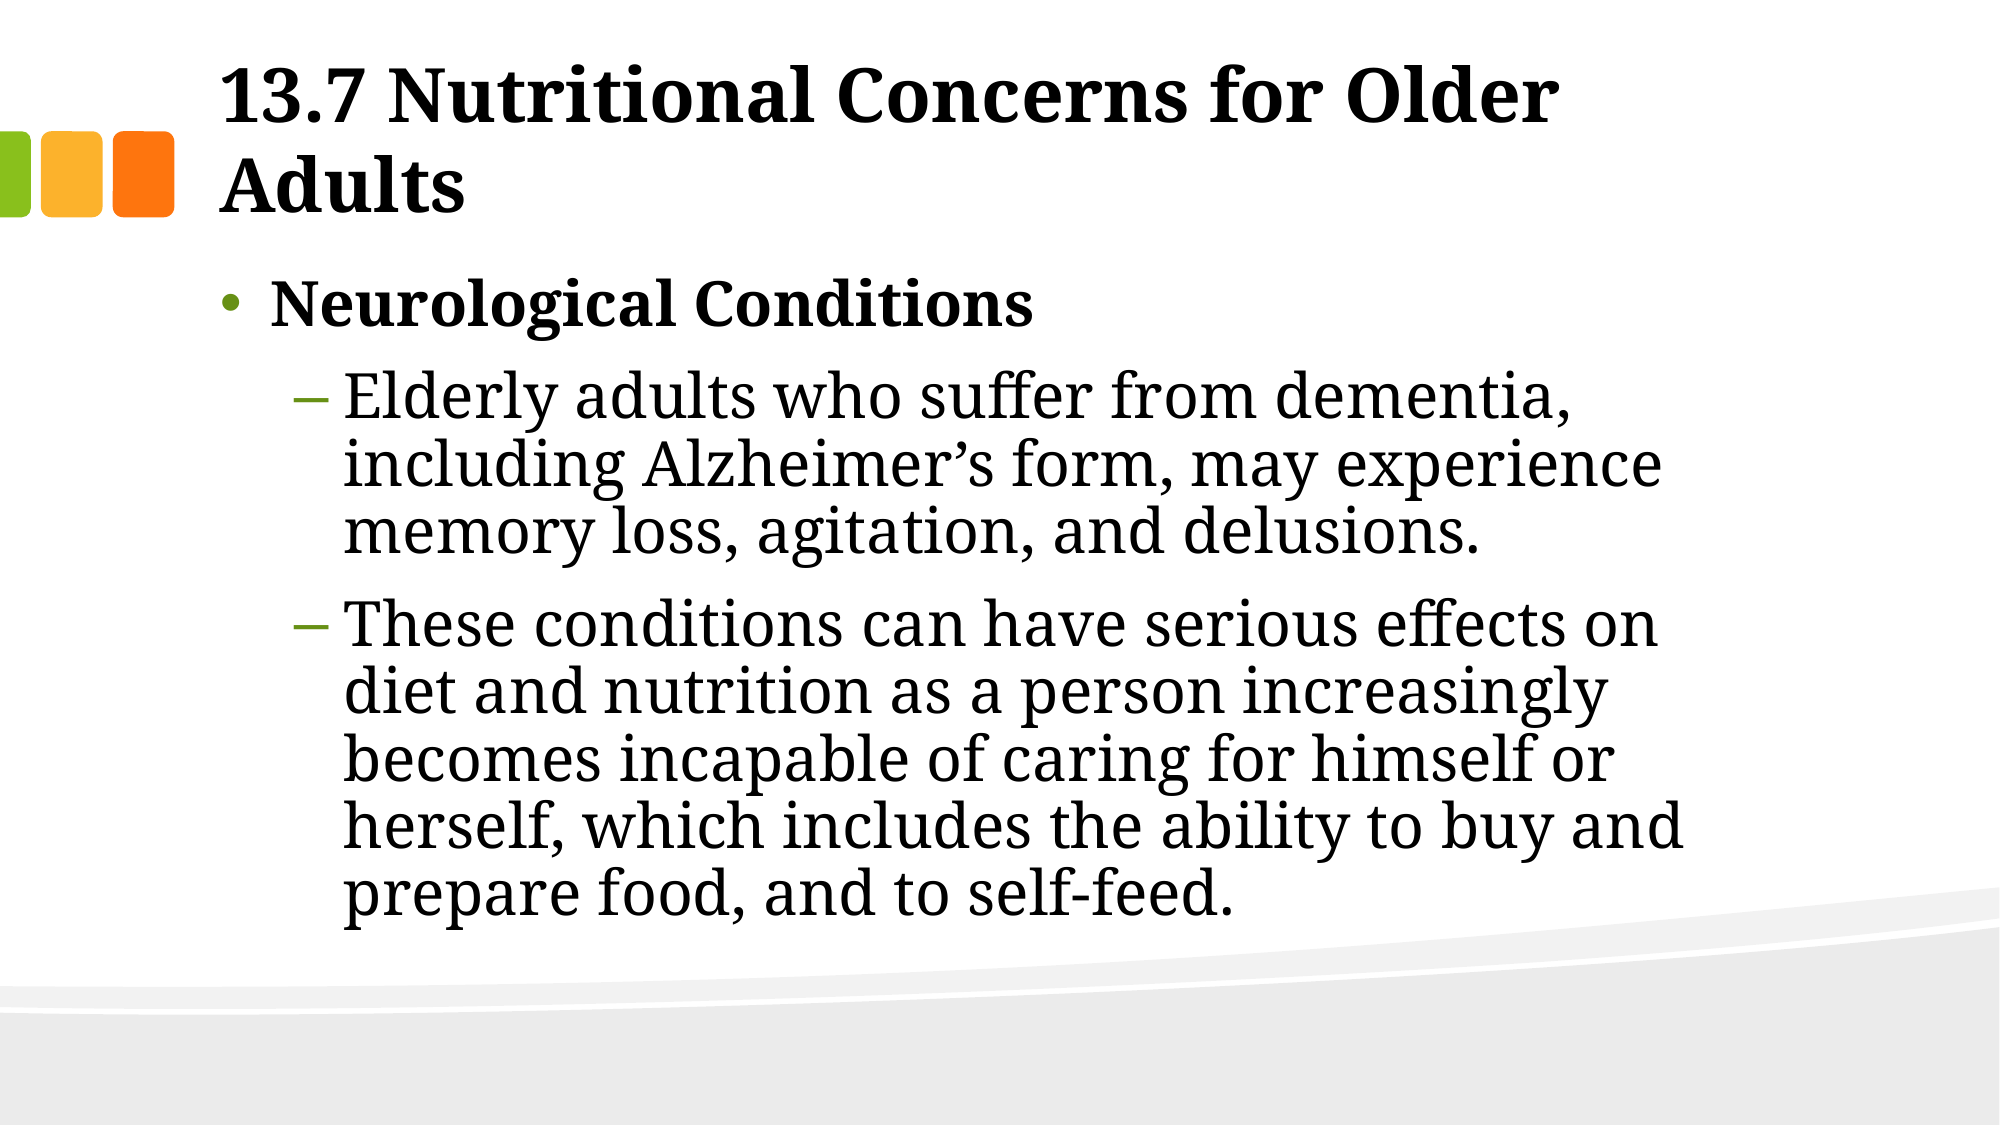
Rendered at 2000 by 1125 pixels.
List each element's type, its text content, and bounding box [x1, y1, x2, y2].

title 13.7 Nutritional Concerns for Older Adults [199, 24, 1800, 238]
list Neurological Conditions Elderly adults who suffer from dementia, including Alzheimer’s form, may experience memory loss, agitation, and delusions. These conditions can have serious effects on diet and nutrition as a person increasingly becomes incapable of caring for himself or herself, which includes the ability to buy and prepare food, and to self-feed. [199, 262, 1800, 1013]
